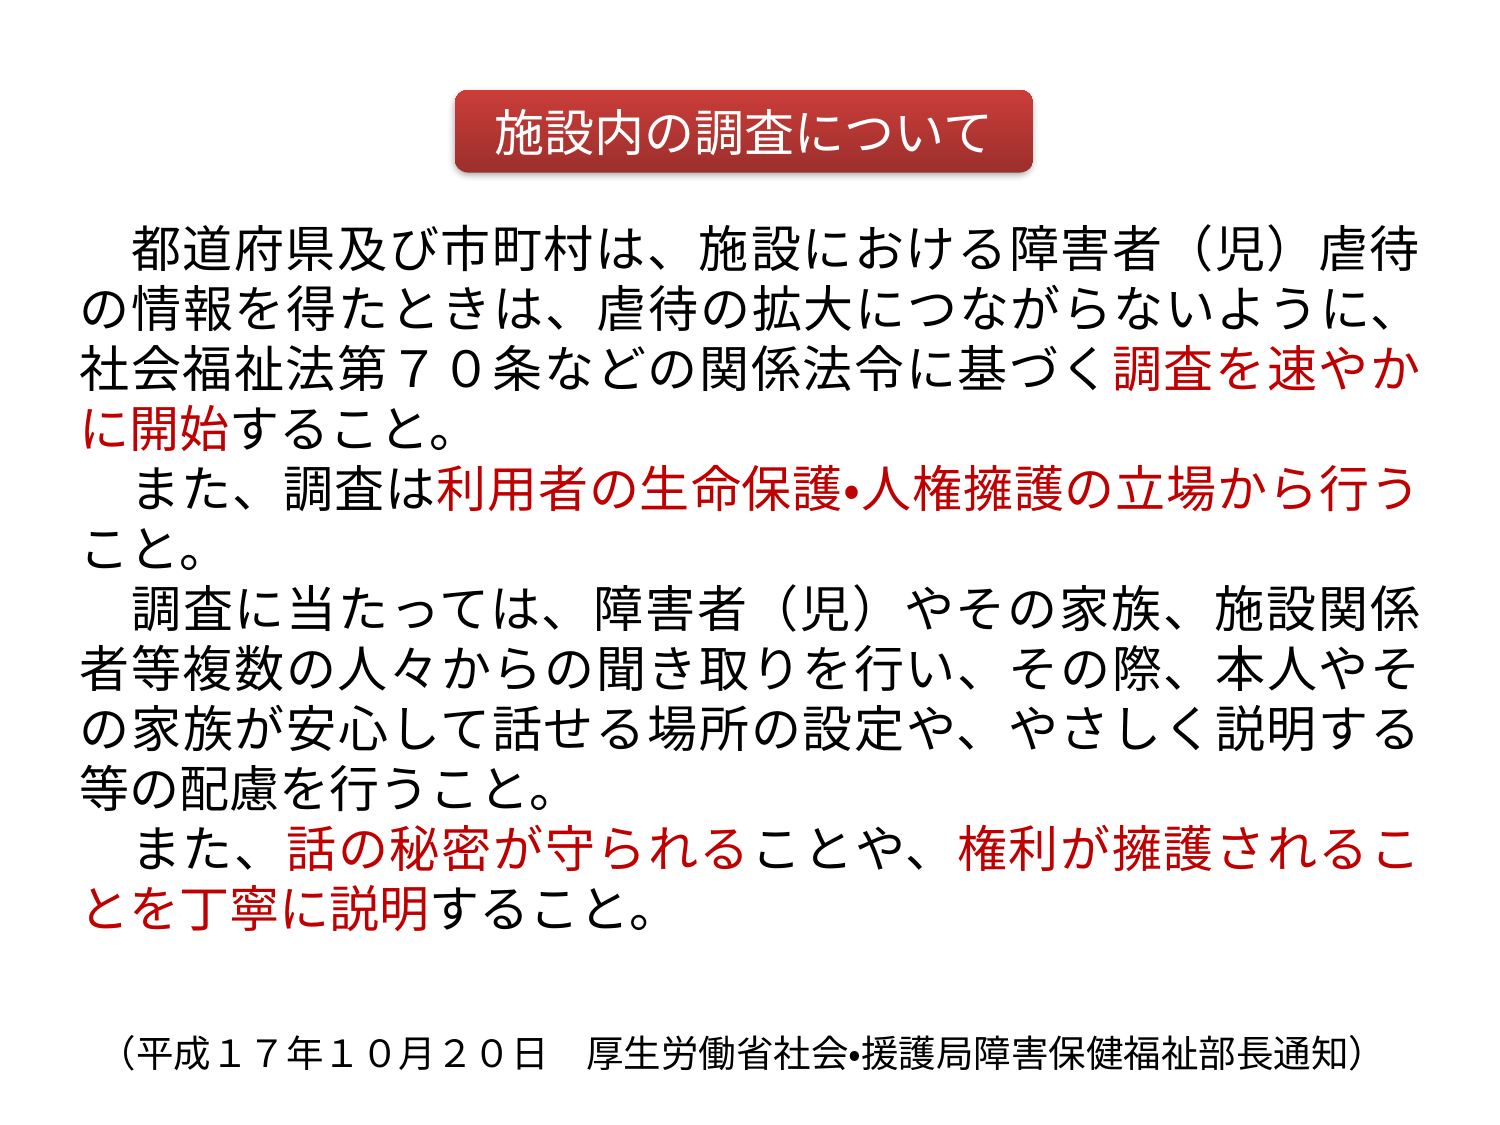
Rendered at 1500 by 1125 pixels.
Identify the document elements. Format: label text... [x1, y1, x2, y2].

text_box （平成１７年１０月２０日 厚生労働省社会・援護局障害保健福祉部長通知） [83, 1023, 1402, 1083]
text_box 都道府県及び市町村は、施設における障害者（児）虐待の情報を得たときは、虐待の拡大につながらないように、社会福祉法第７０条などの関係法令に基づく調査を速やかに開始すること。 また、調査は利用者の生命保護・人権擁護の立場から行うこと。 調査に当たっては、障害者（児）やその家族、施設関係者等複数の人々からの聞き取りを行い、その際、本人やその家族が安心して話せる場所の設定や、やさしく説明する等の配慮を行うこと。 また、話の秘密が守られることや、権利が擁護されることを丁寧に説明すること。 [64, 89, 1436, 945]
